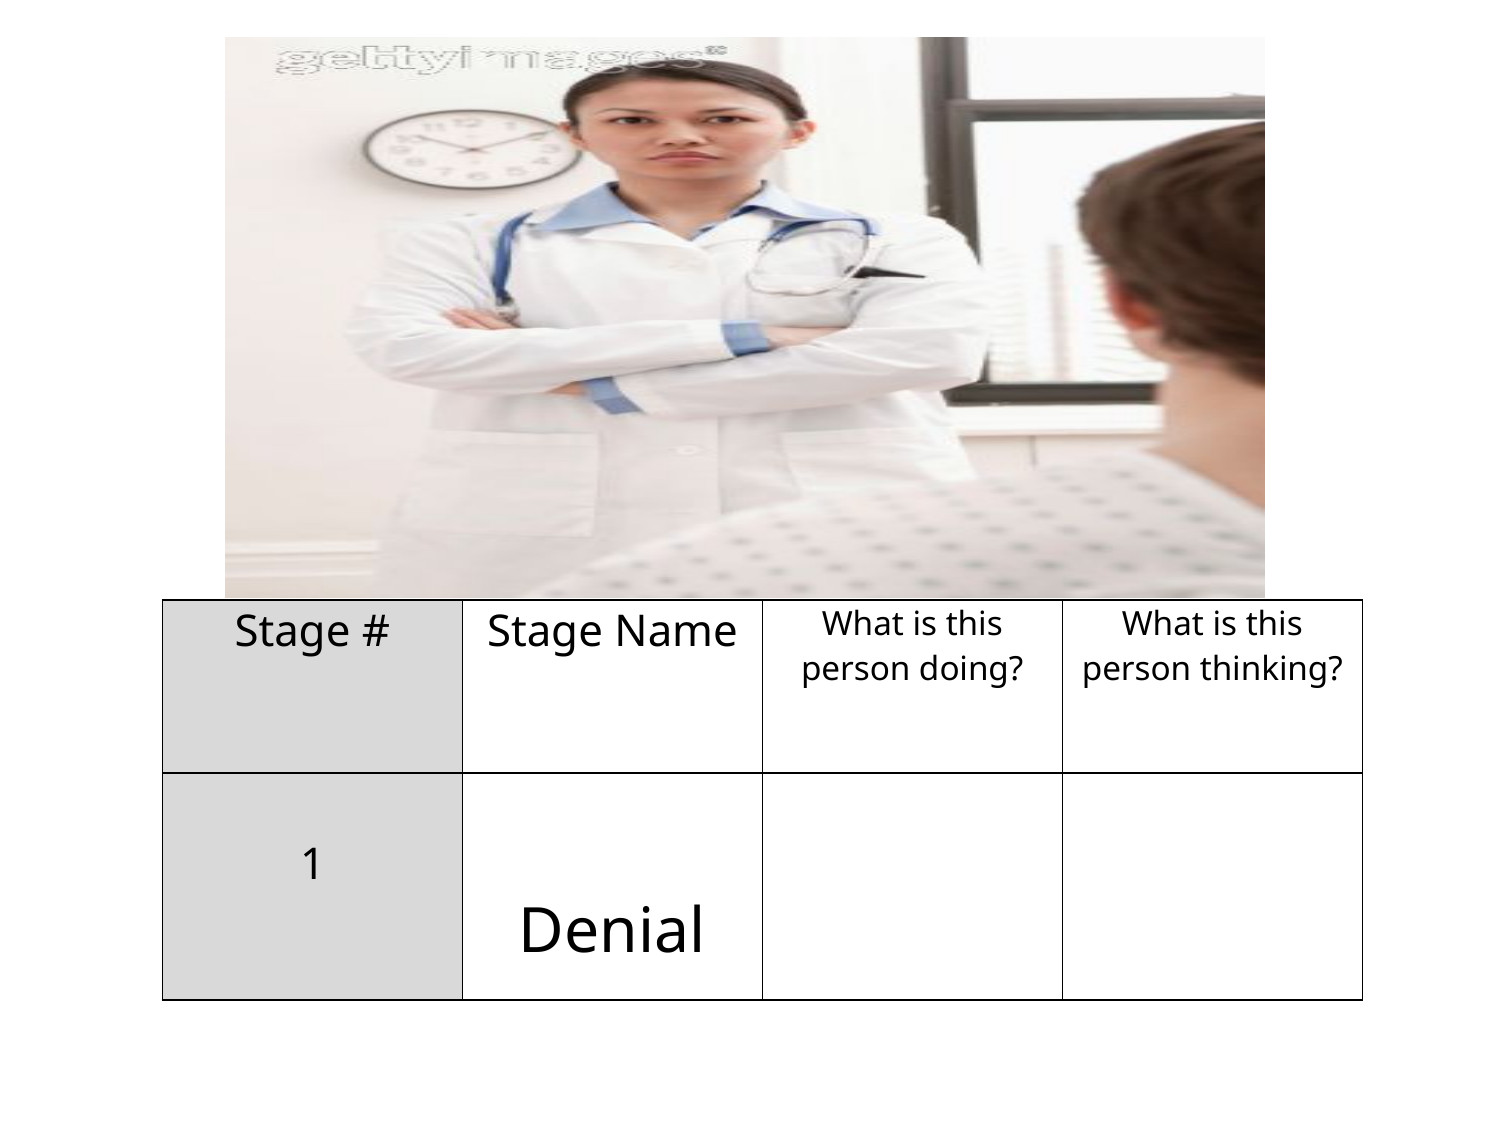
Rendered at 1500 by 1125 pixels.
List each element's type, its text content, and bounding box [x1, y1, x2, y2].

picture [224, 37, 1265, 598]
table_cell [1063, 774, 1362, 999]
table_header What is this person doing? [763, 607, 1062, 772]
table_cell [763, 774, 1062, 999]
table_cell Denial [463, 774, 762, 999]
table_header Stage # [163, 601, 462, 772]
table_header What is this person thinking? [1063, 601, 1362, 772]
table_cell 1 [163, 774, 462, 999]
table_header Stage Name [463, 607, 762, 772]
